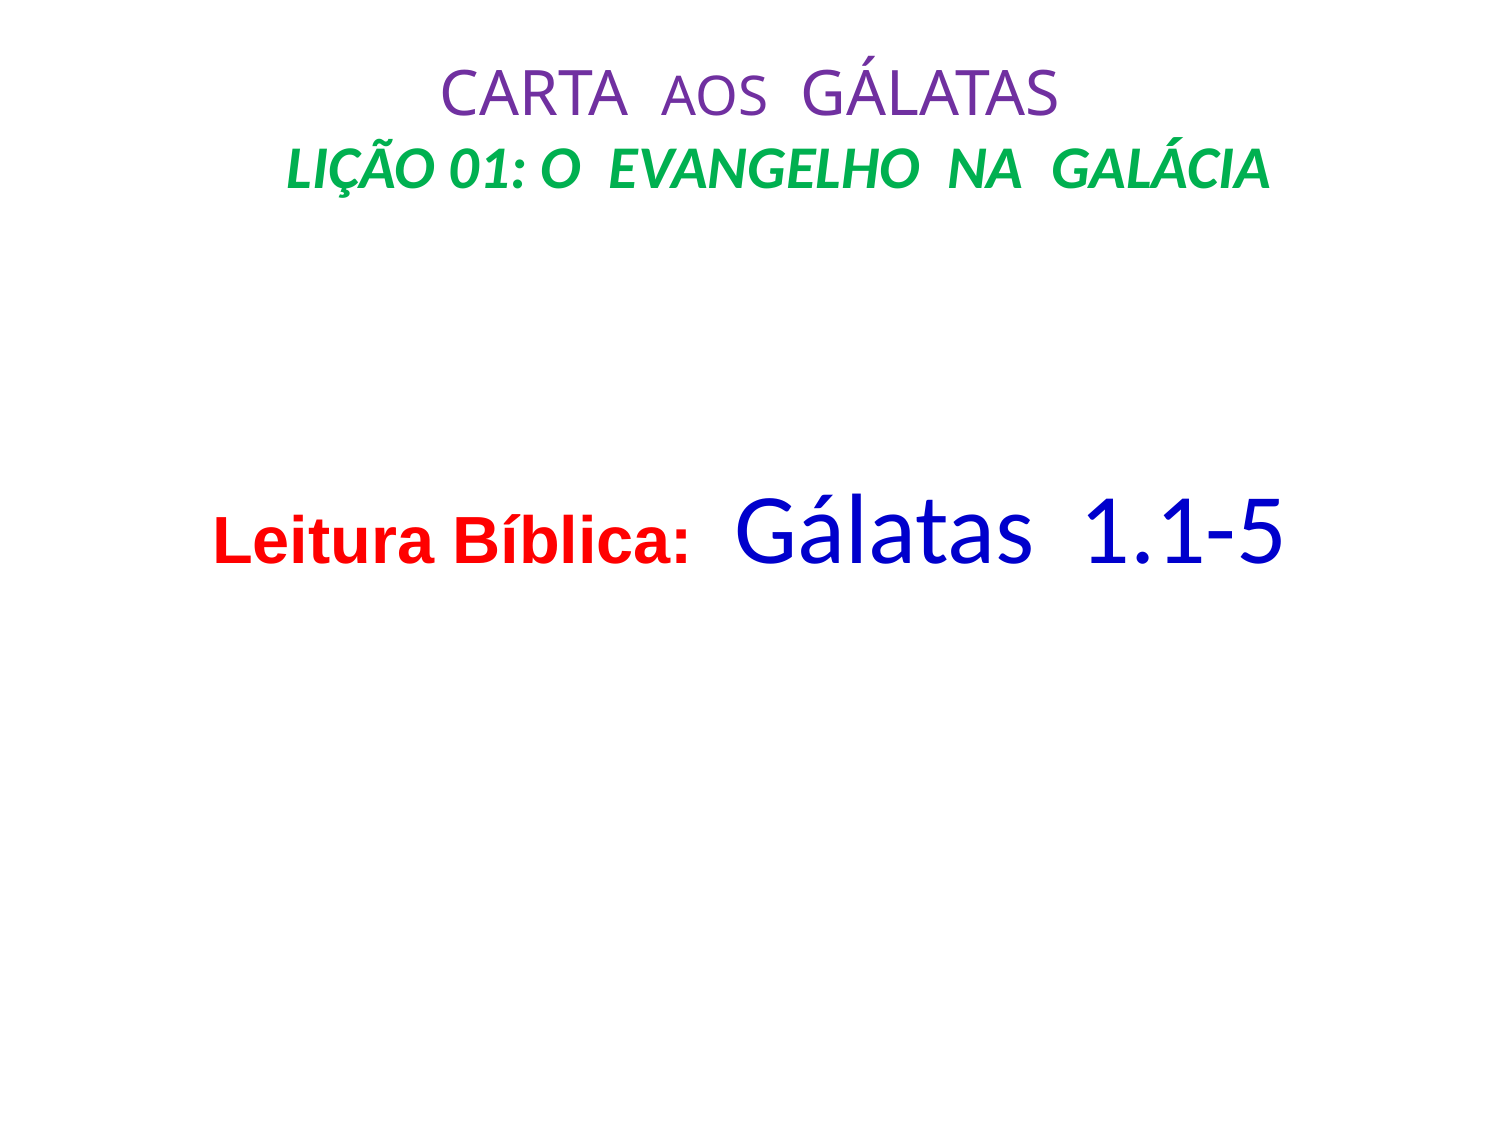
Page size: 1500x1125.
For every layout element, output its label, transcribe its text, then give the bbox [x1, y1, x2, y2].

title CARTA AOS GÁLATAS LIÇÃO 01: O EVANGELHO NA GALÁCIA [75, 45, 1425, 209]
list Leitura Bíblica: Gálatas 1.1-5 [75, 262, 1425, 1005]
